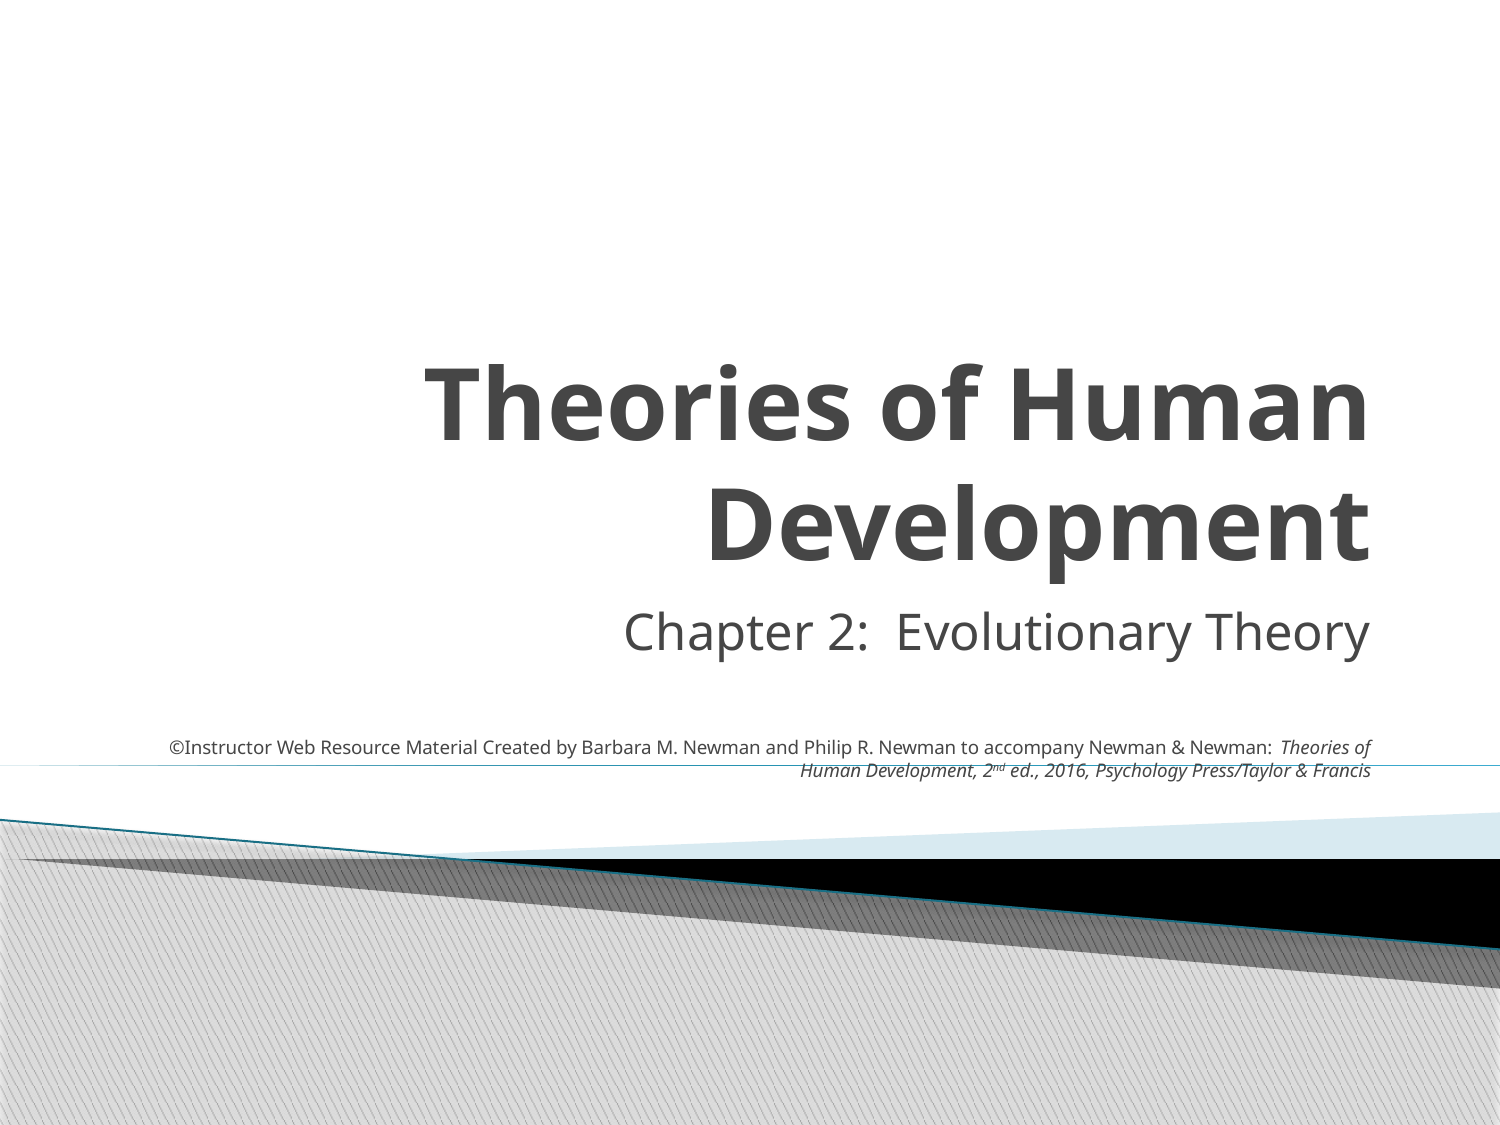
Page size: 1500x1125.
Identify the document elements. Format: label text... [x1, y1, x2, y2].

picture [5, 859, 1500, 989]
subtitle Chapter 2: Evolutionary Theory ©Instructor Web Resource Material Created by Barbara M. Newman and Philip R. Newman to accompany Newman & Newman: Theories of Human Development, 2nd ed., 2016, Psychology Press/Taylor & Francis [112, 592, 1388, 790]
title Theories of Human Development [112, 287, 1388, 588]
